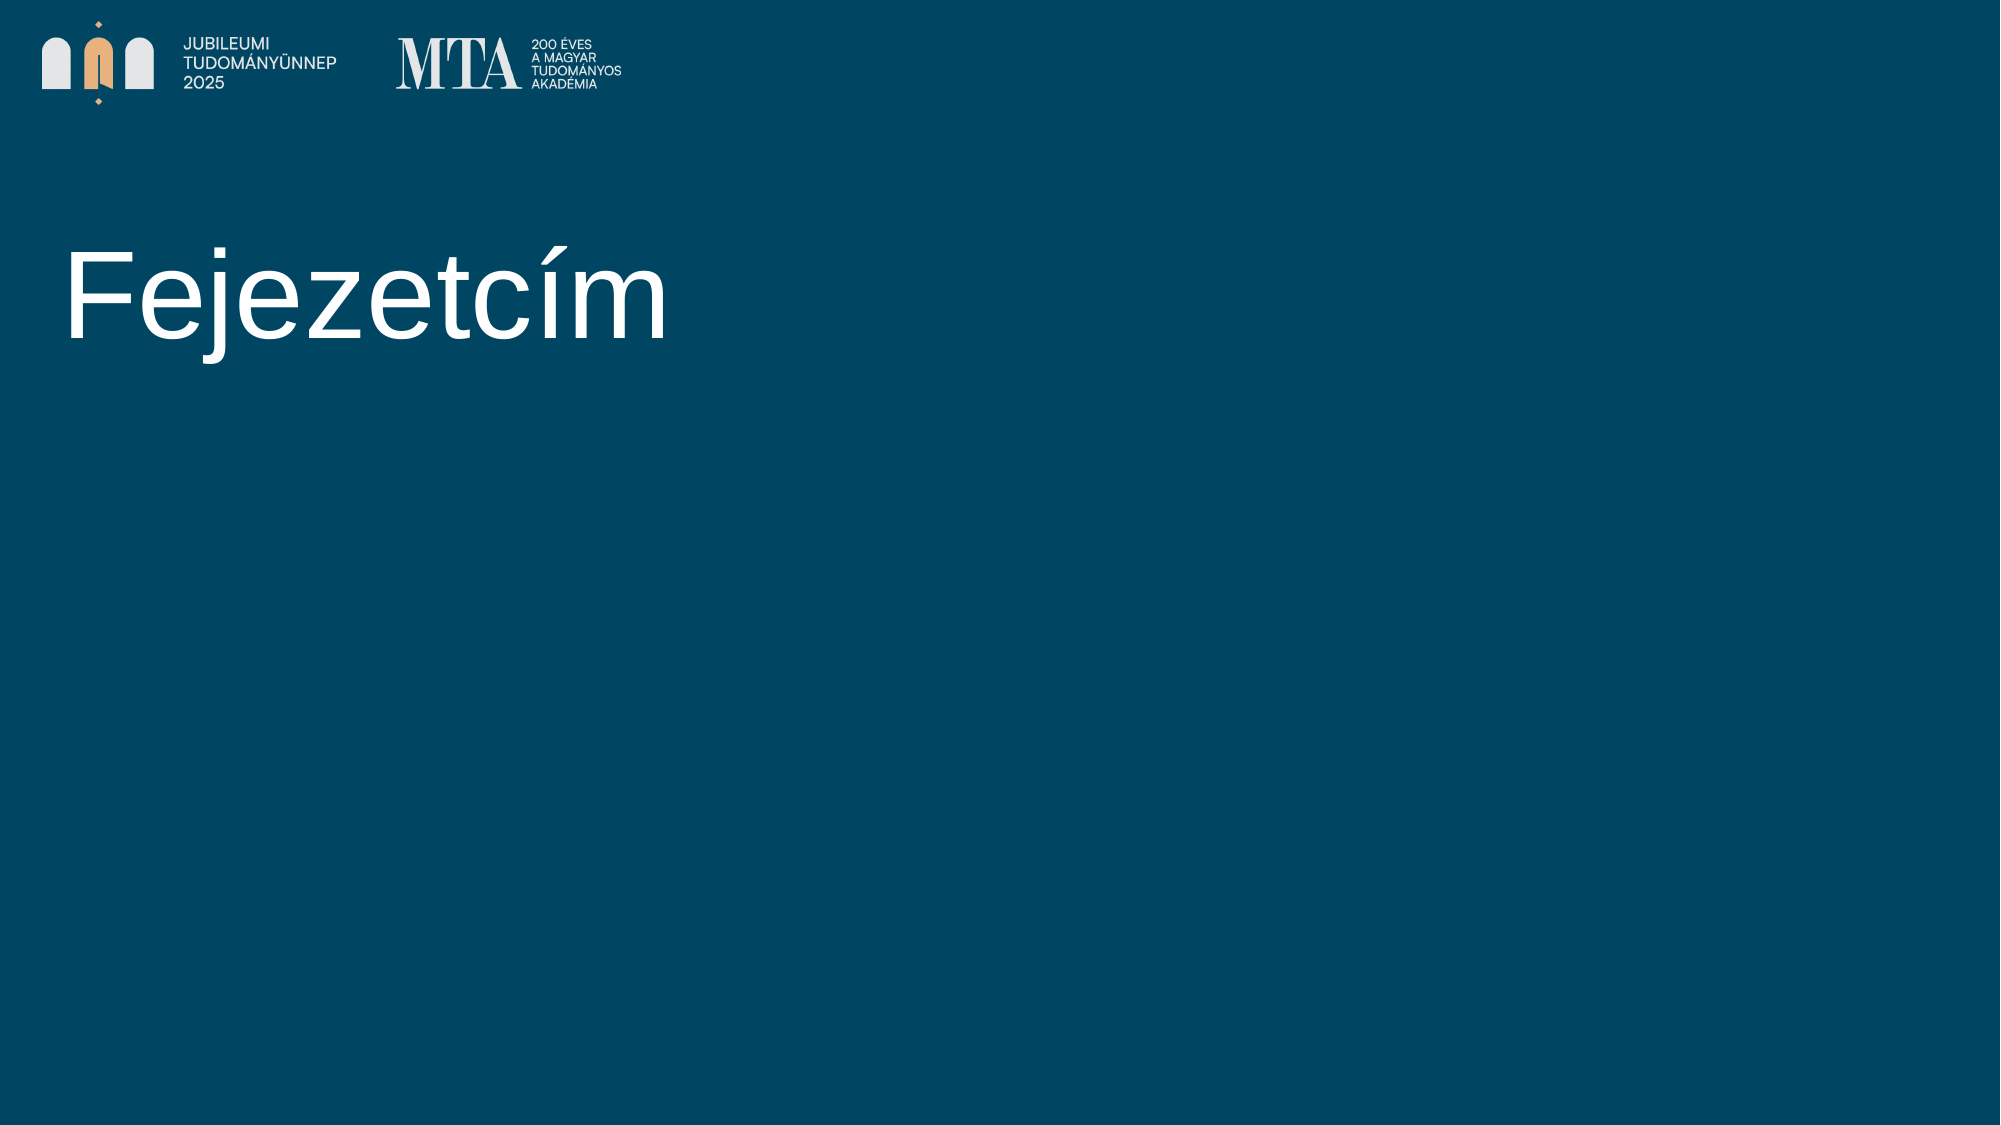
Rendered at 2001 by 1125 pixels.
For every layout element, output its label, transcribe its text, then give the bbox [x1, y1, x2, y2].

picture [400, 80, 407, 88]
picture [403, 39, 423, 88]
picture [565, 79, 573, 88]
picture [532, 66, 541, 73]
picture [448, 39, 456, 56]
picture [85, 38, 112, 89]
picture [43, 38, 70, 89]
picture [546, 66, 553, 74]
picture [578, 41, 583, 49]
title Fejezetcím [46, 223, 1954, 562]
picture [476, 39, 484, 51]
picture [461, 39, 472, 88]
picture [206, 38, 213, 49]
picture [430, 39, 440, 88]
picture [126, 38, 153, 89]
picture [488, 39, 517, 88]
picture [318, 57, 323, 68]
